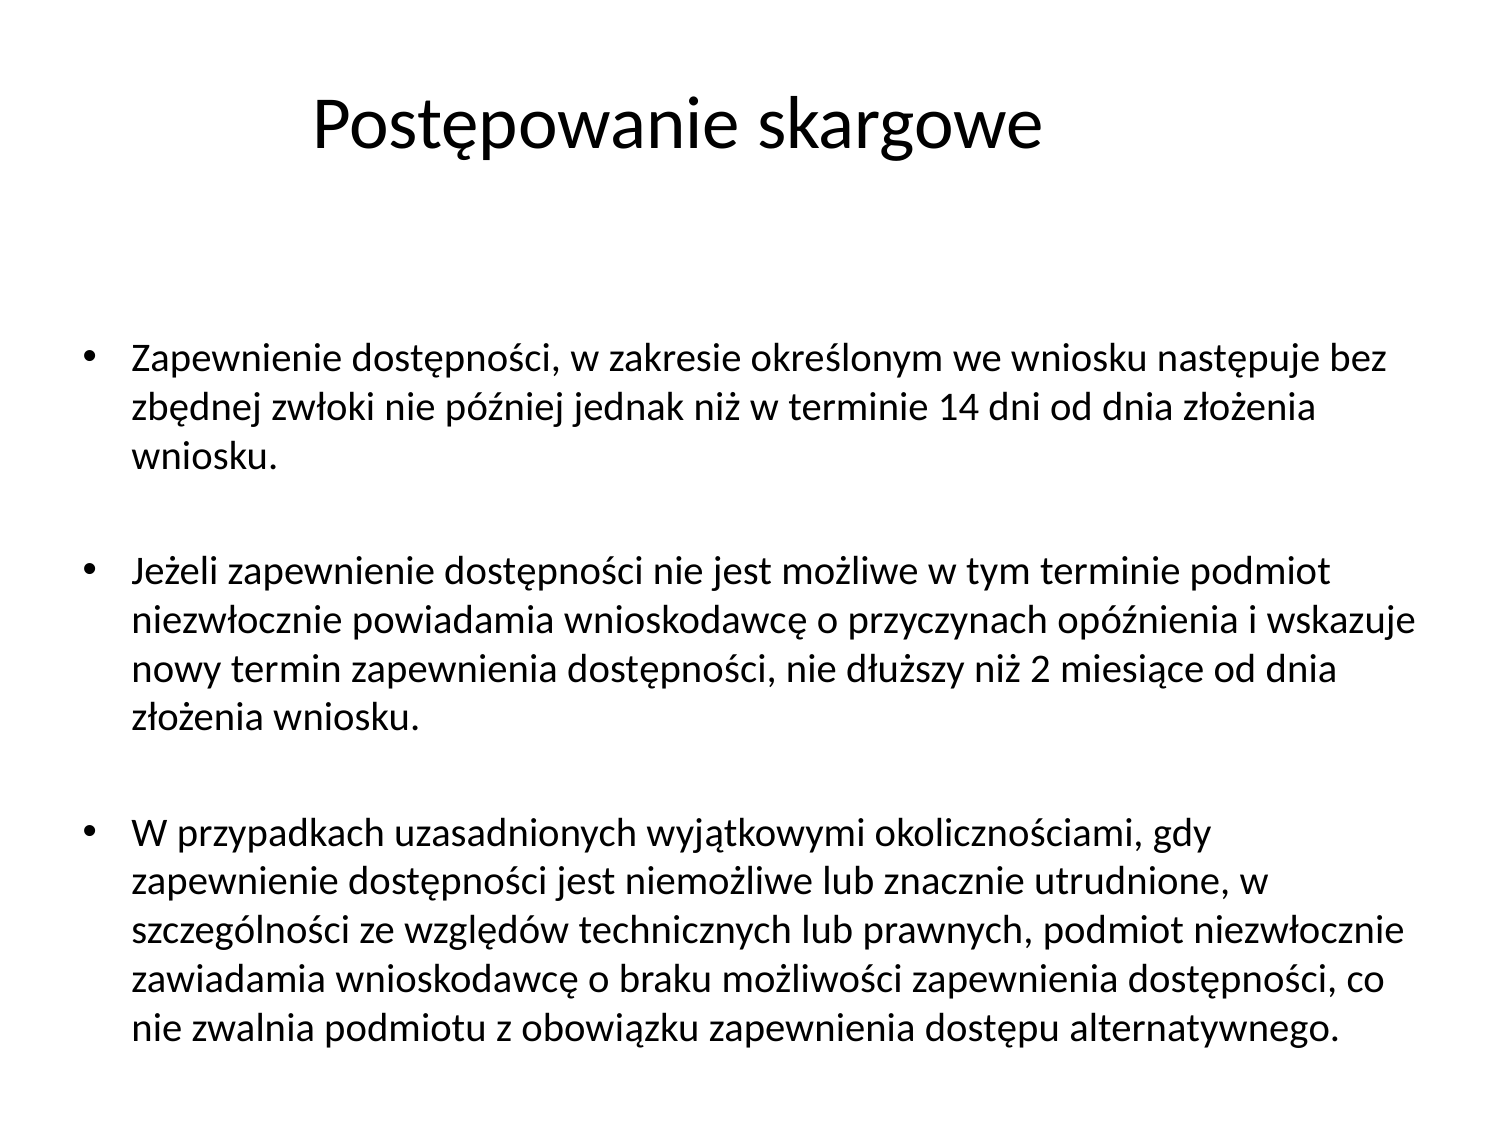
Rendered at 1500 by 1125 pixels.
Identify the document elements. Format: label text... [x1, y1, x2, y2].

list Zapewnienie dostępności, w zakresie określonym we wniosku następuje bez zbędnej zwłoki nie później jednak niż w terminie 14 dni od dnia złożenia wniosku. Jeżeli zapewnienie dostępności nie jest możliwe w tym terminie podmiot niezwłocznie powiadamia wnioskodawcę o przyczynach opóźnienia i wskazuje nowy termin zapewnienia dostępności, nie dłuższy niż 2 miesiące od dnia złożenia wniosku. W przypadkach uzasadnionych wyjątkowymi okolicznościami, gdy zapewnienie dostępności jest niemożliwe lub znacznie utrudnione, w szczególności ze względów technicznych lub prawnych, podmiot niezwłocznie zawiadamia wnioskodawcę o braku możliwości zapewnienia dostępności, co nie zwalnia podmiotu z obowiązku zapewnienia dostępu alternatywnego. [74, 265, 1426, 1074]
title Postępowanie skargowe [303, 52, 1500, 185]
